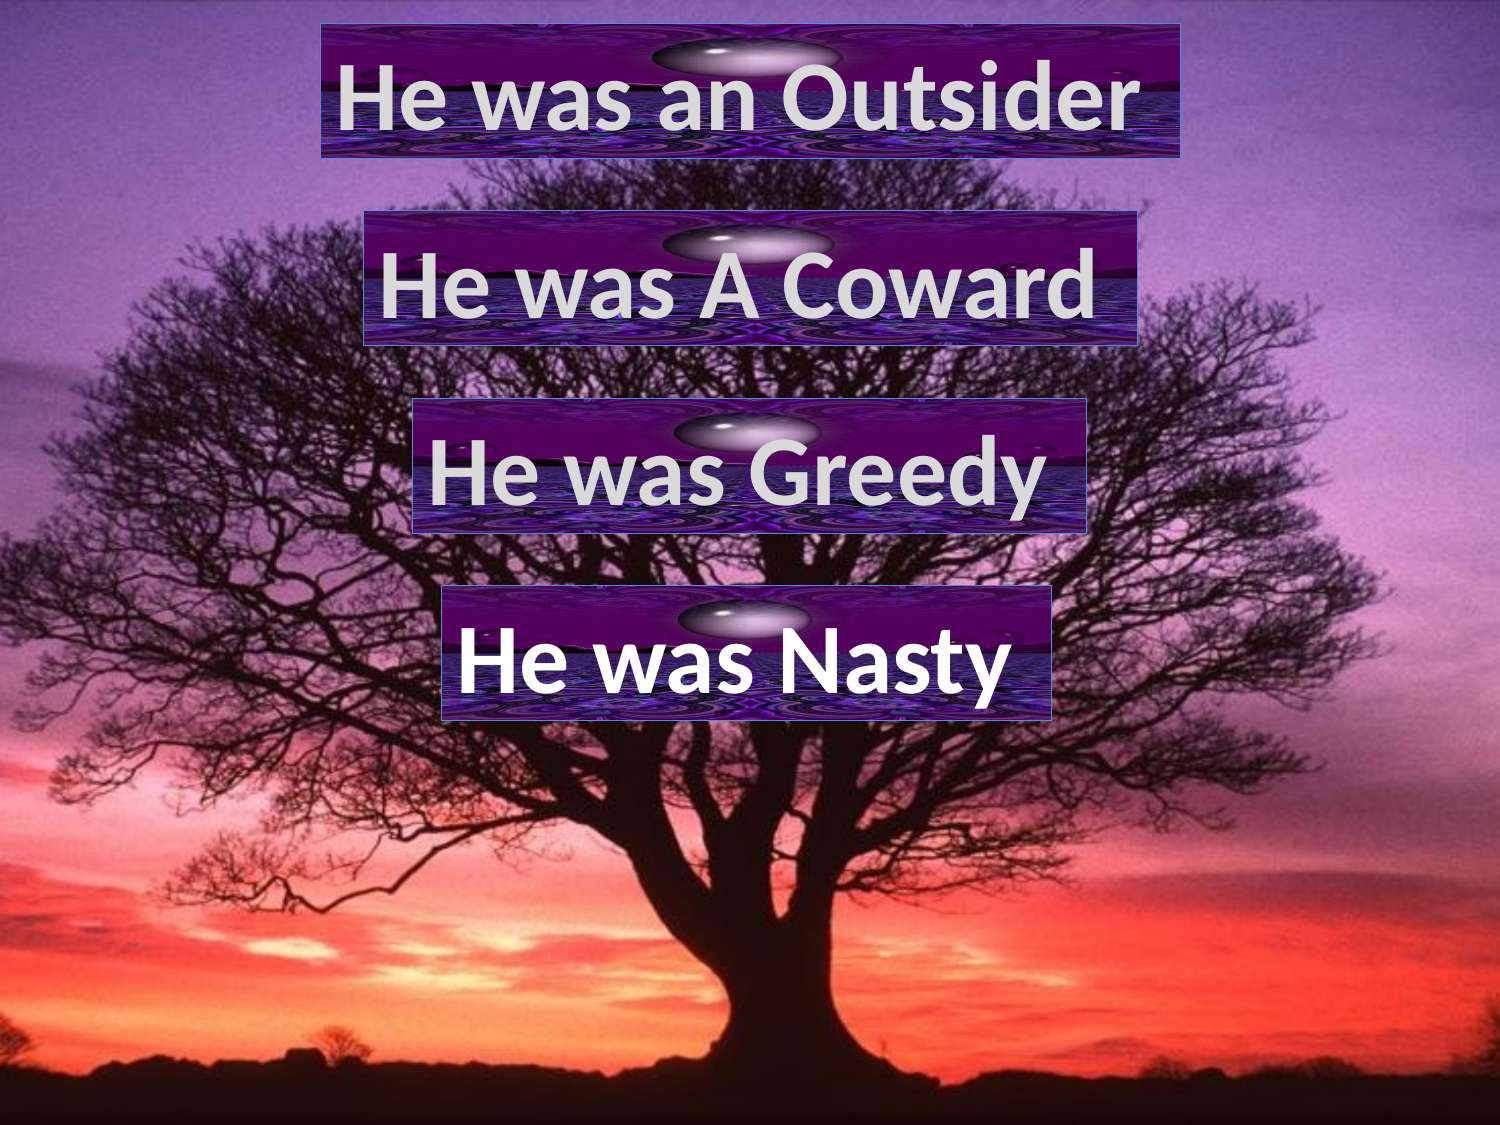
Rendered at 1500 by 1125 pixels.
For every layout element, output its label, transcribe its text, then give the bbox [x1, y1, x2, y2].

text_box He was A Coward [363, 210, 1138, 346]
text_box He was Greedy [412, 398, 1087, 534]
text_box He was an Outsider [320, 23, 1181, 159]
text_box He was Nasty [441, 585, 1052, 721]
picture [0, 0, 1500, 1125]
